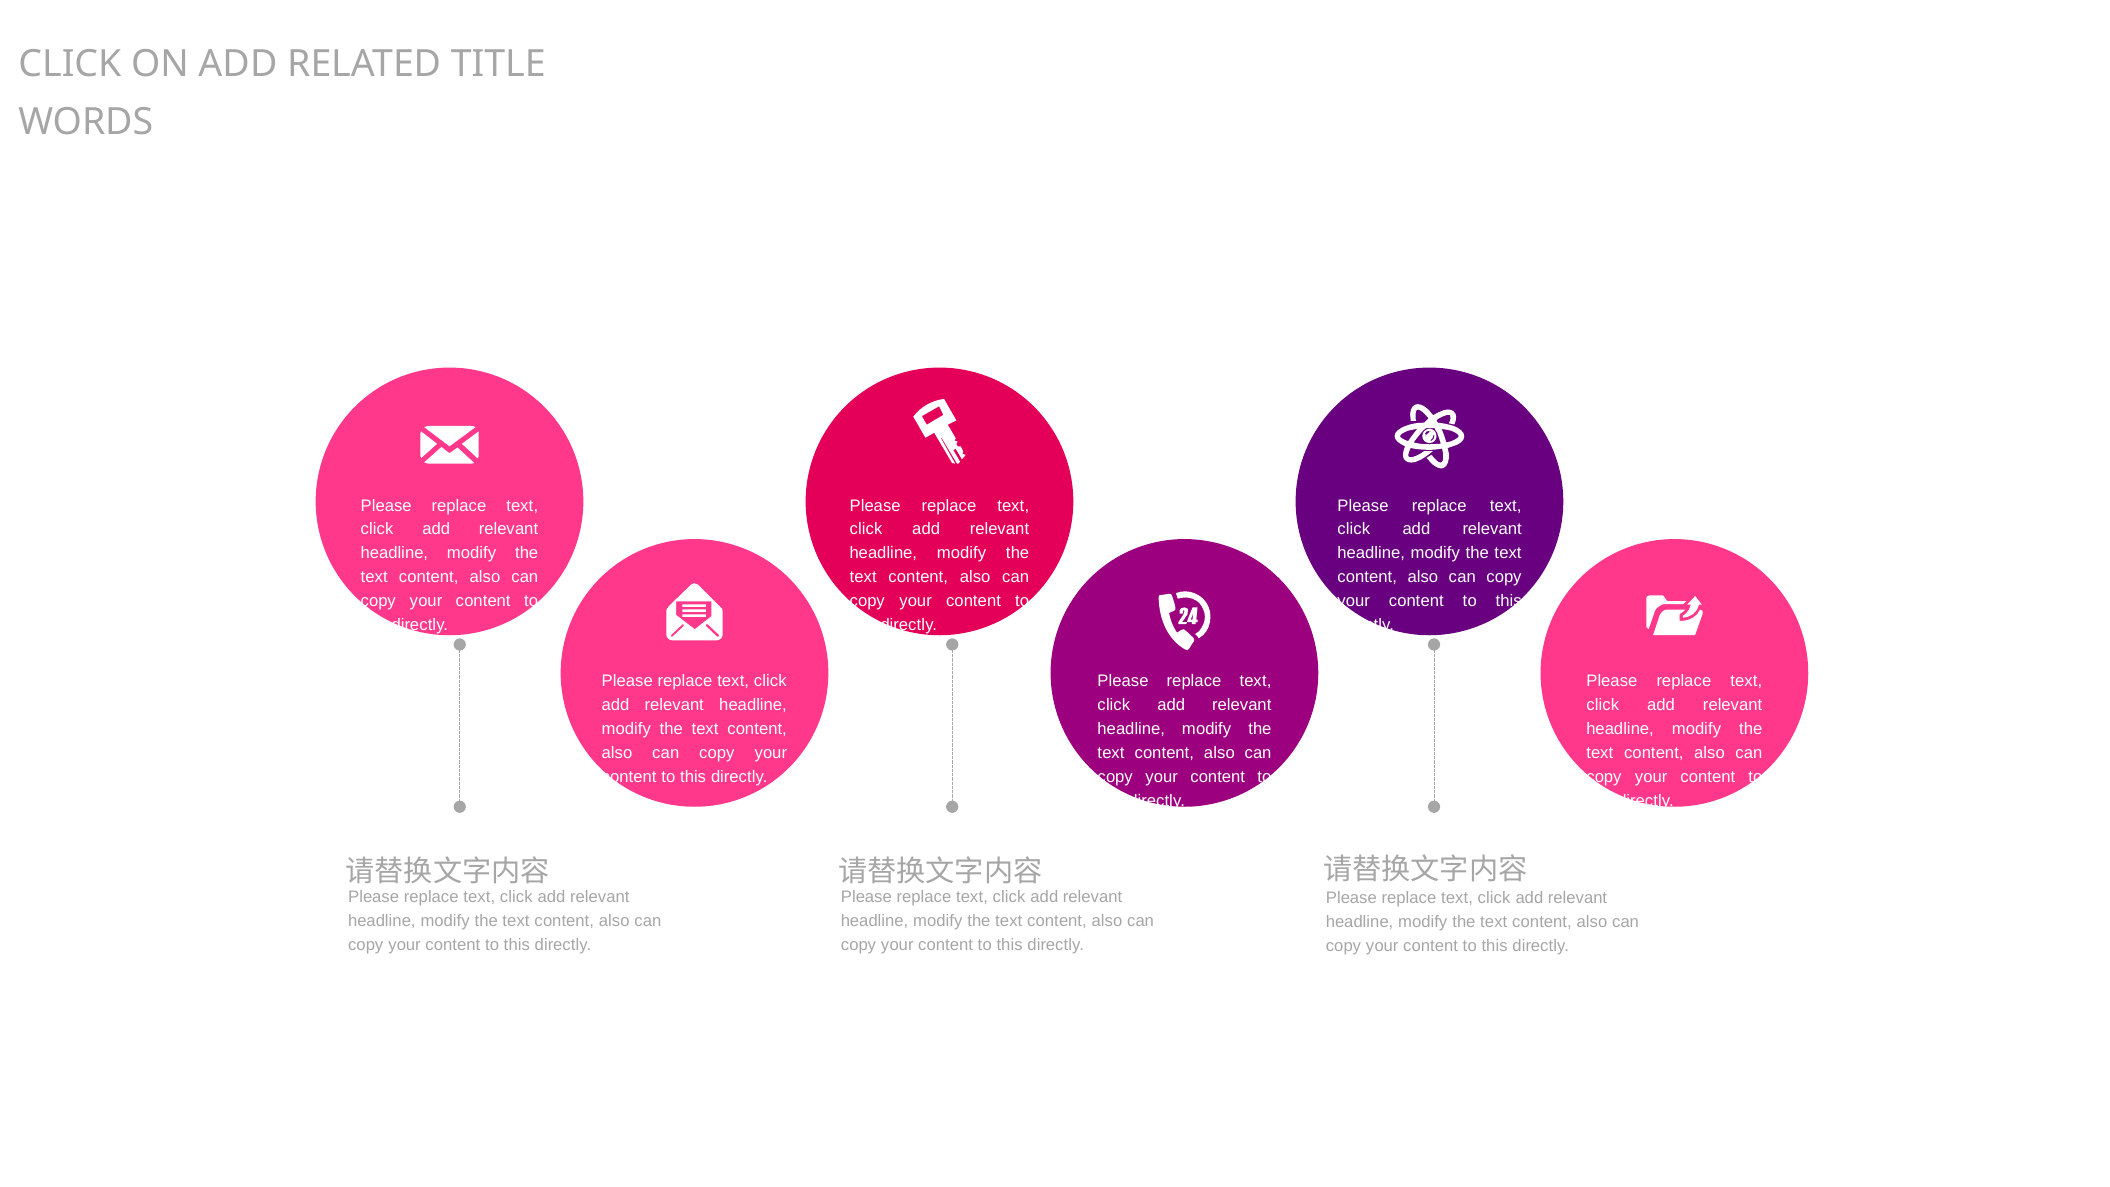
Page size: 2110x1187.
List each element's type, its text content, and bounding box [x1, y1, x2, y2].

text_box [1540, 539, 1809, 817]
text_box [560, 539, 829, 807]
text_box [345, 845, 693, 953]
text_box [315, 367, 584, 642]
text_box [1050, 539, 1319, 817]
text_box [1295, 367, 1564, 642]
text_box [805, 367, 1074, 642]
text_box CLICK ON ADD RELATED TITLE WORDS [3, 18, 595, 150]
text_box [838, 845, 1186, 953]
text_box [1323, 843, 1671, 954]
